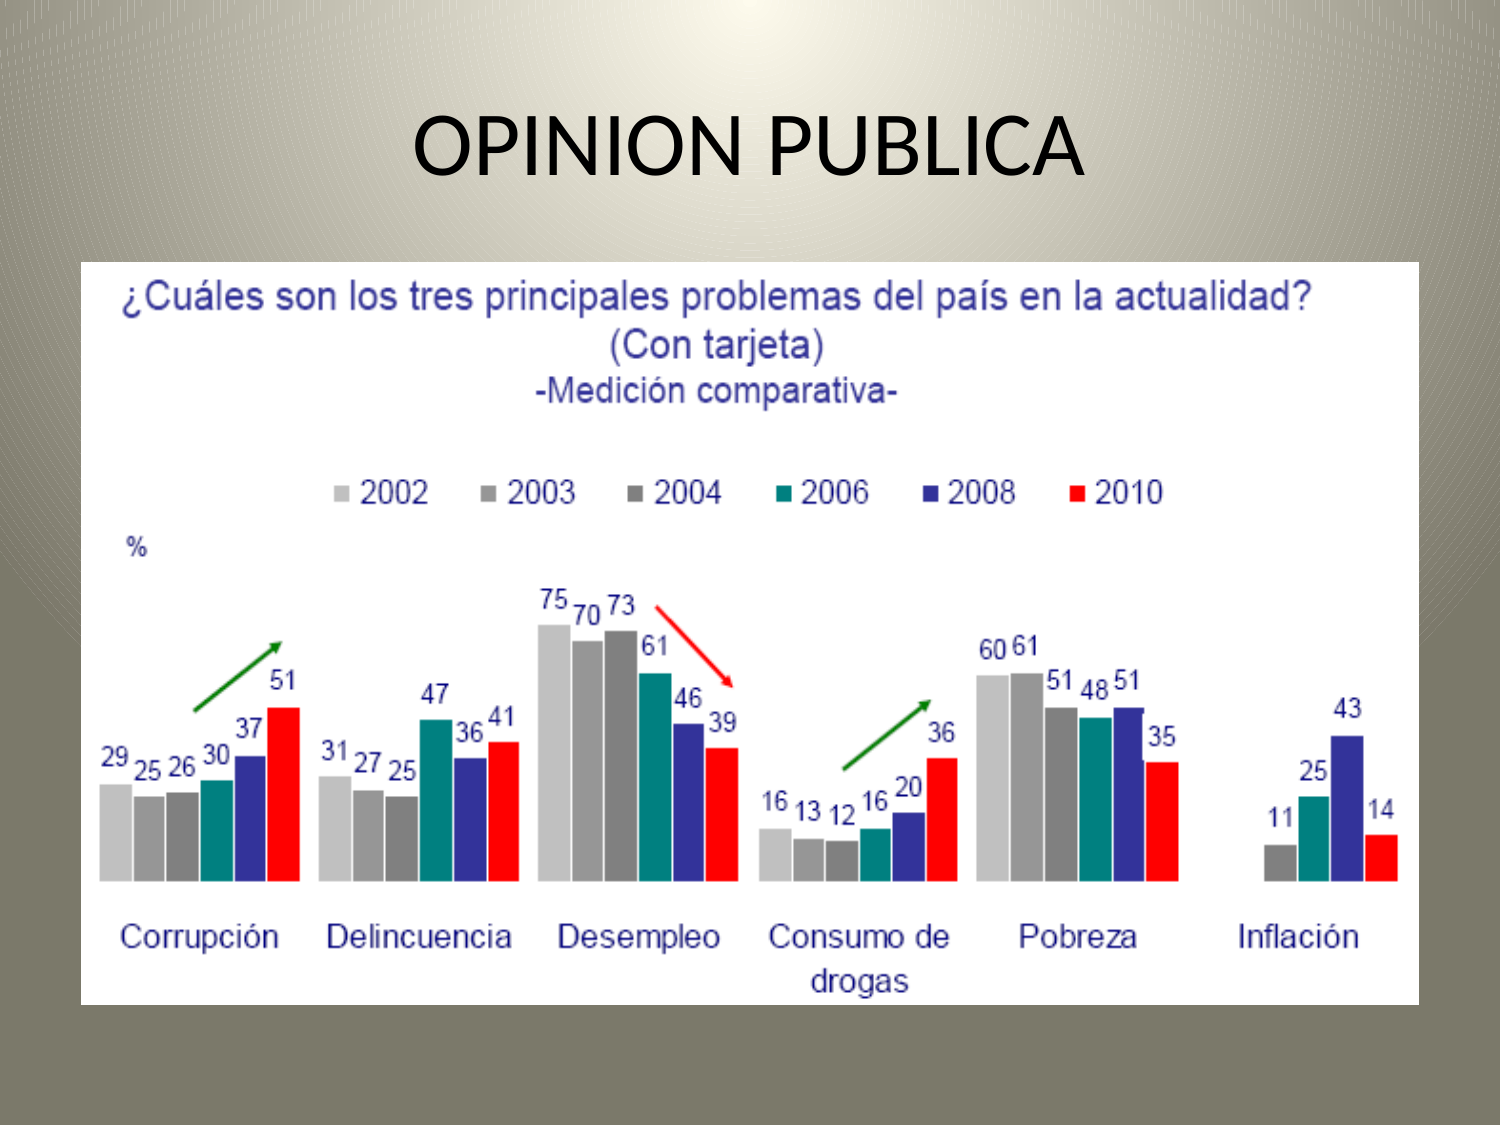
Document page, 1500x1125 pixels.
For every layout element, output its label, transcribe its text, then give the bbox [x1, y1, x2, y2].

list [80, 262, 1420, 1006]
title OPINION PUBLICA [75, 45, 1425, 233]
